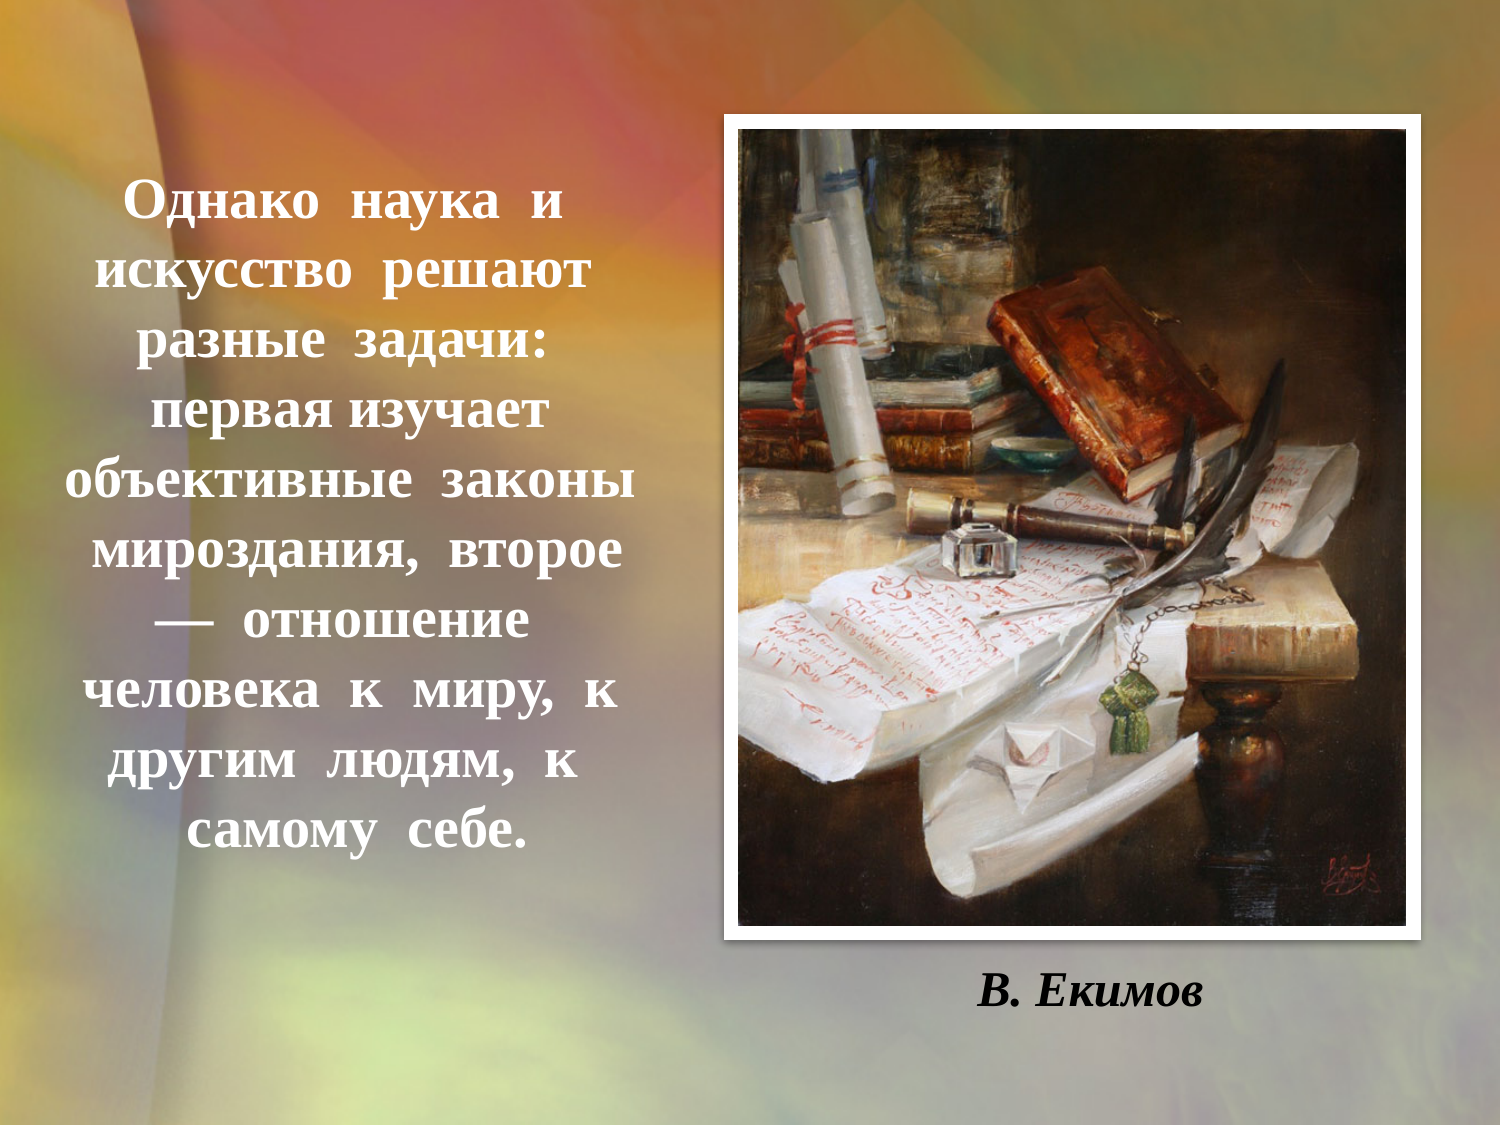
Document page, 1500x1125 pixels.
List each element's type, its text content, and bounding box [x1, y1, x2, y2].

text_box В. Екимов [962, 949, 1219, 1024]
picture [0, 0, 1500, 1125]
text_box Однако наука и искусство решают разные задачи: первая изучает объективные законы мироздания, второе — отношение человека к миру, к другим людям, к самому себе. [46, 152, 668, 867]
